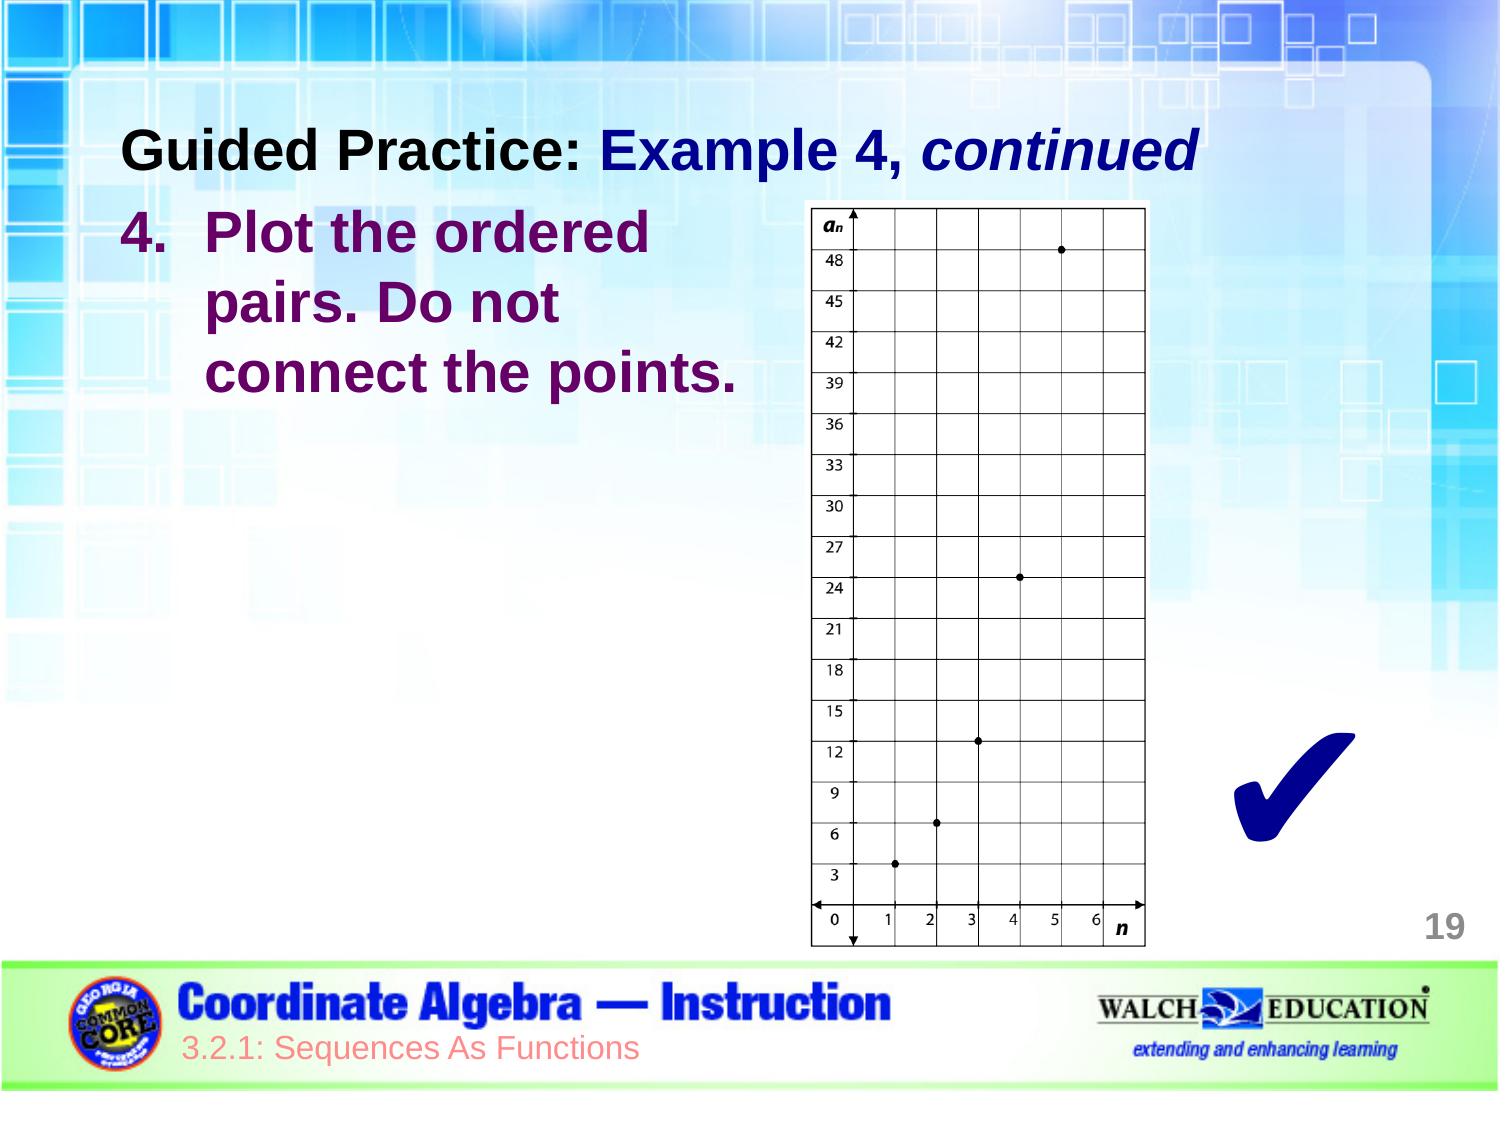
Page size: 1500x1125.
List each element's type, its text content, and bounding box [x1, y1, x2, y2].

slide_number 19 [1361, 901, 1481, 949]
subtitle Guided Practice: Example 4, continued Plot the ordered pairs. Do not connect the points. [105, 105, 1407, 925]
footer 3.2.1: Sequences As Functions [166, 1024, 1080, 1069]
picture [1, 0, 1500, 1091]
text_box ✔ [1155, 651, 1394, 907]
